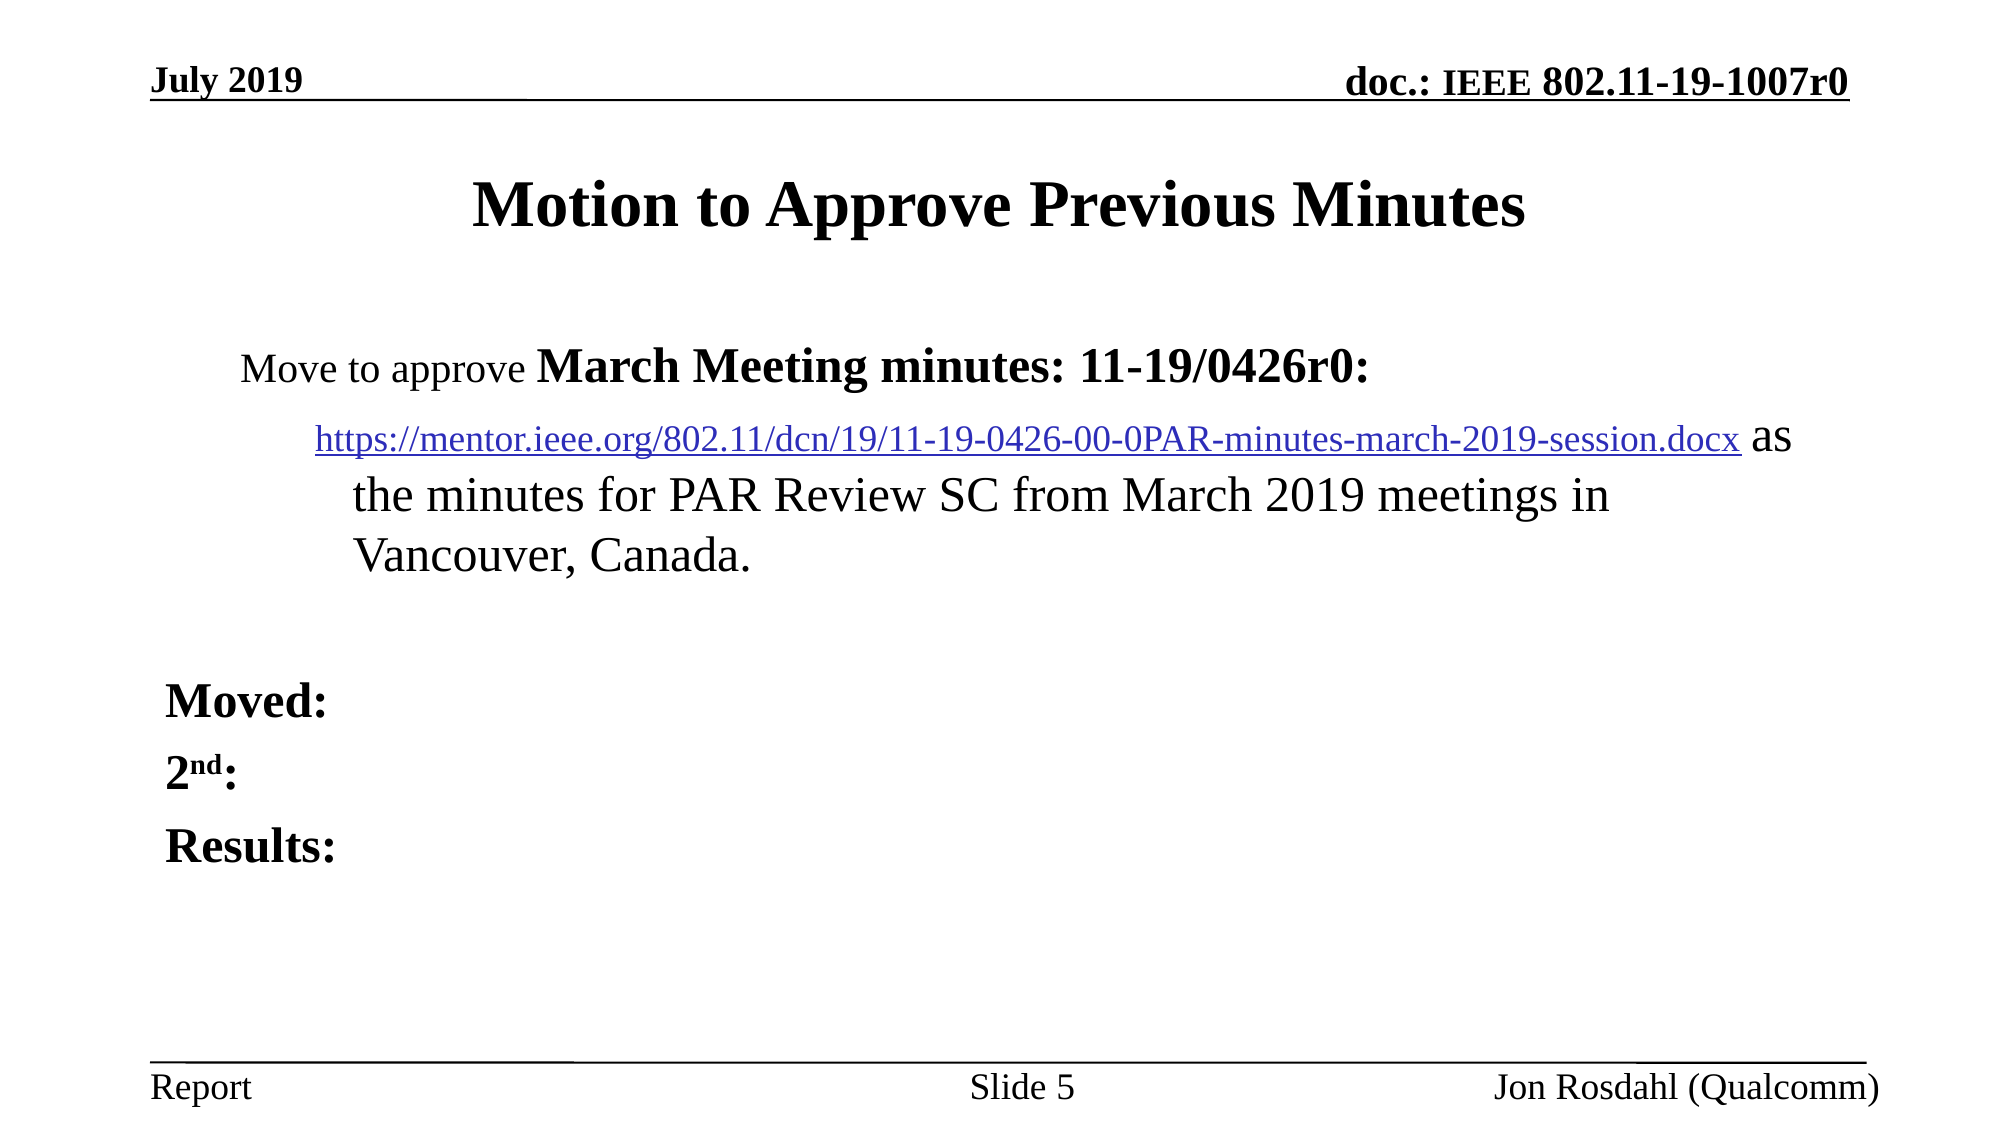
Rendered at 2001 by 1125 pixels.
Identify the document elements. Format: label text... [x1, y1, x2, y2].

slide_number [149, 49, 431, 100]
list Move to approve March Meeting minutes: 11-19/0426r0: https://mentor.ieee.org/802.11/dcn/19/11-19-0426-00-0PAR-minutes-march-2019-session.docx as the minutes for PAR Review SC from March 2019 meetings in Vancouver, Canada. Moved: 2nd: Results: [149, 324, 1850, 1000]
title Motion to Approve Previous Minutes [149, 112, 1850, 288]
slide_number Slide 5 [950, 1061, 1095, 1125]
footer Jon Rosdahl (Qualcomm) [1436, 1061, 1881, 1108]
